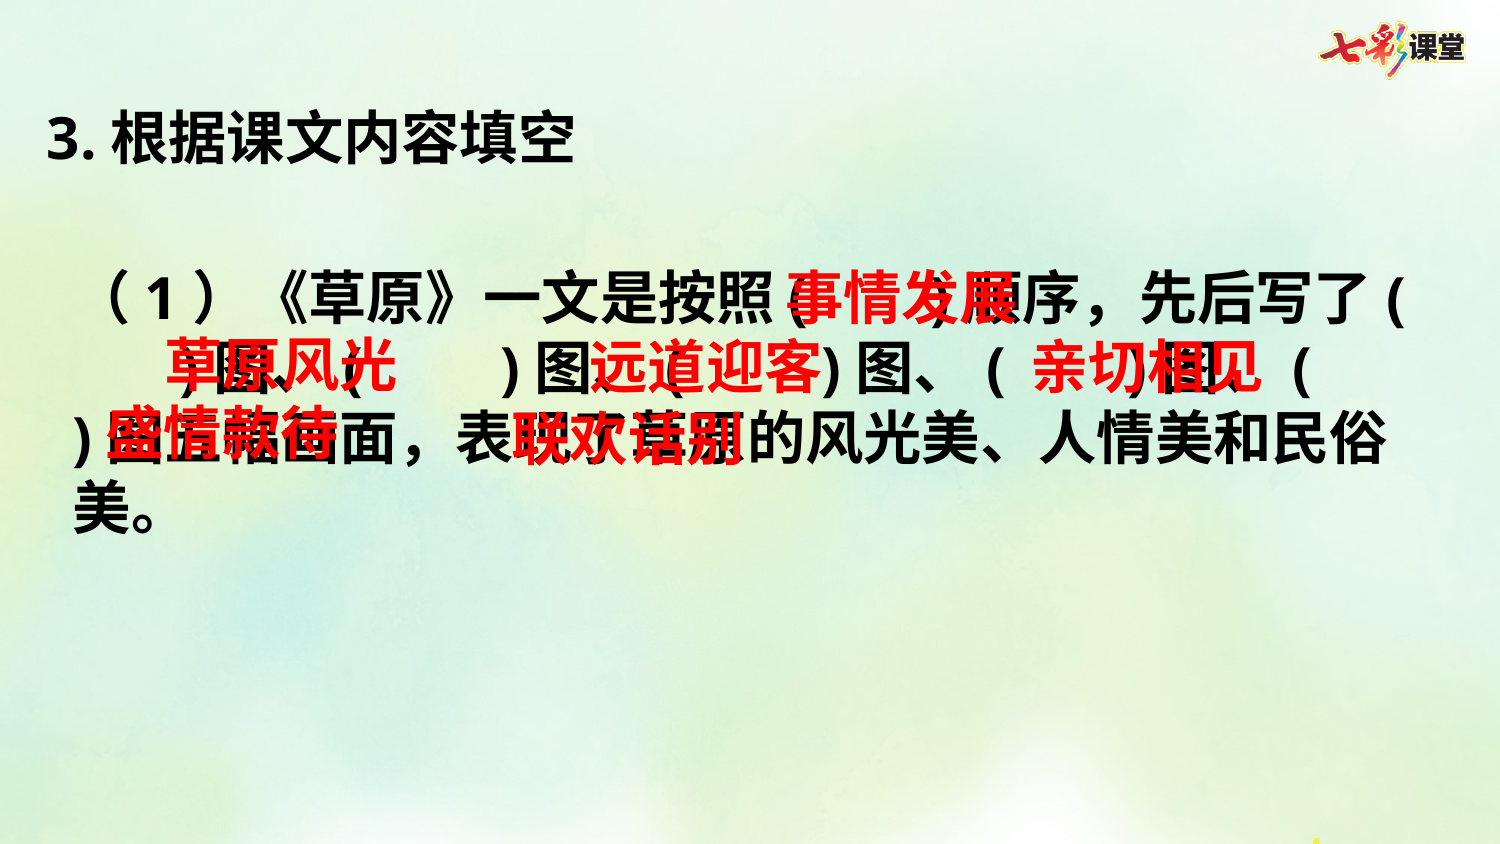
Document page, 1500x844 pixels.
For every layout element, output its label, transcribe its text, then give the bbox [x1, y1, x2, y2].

text_box 草原风光 [149, 320, 413, 406]
text_box 远道迎客 [575, 322, 838, 408]
picture [0, 0, 1500, 844]
text_box 联欢话别 [496, 394, 760, 480]
text_box 盛情款待 [91, 388, 354, 474]
text_box 亲切相见 [1016, 322, 1279, 408]
text_box （1）《草原》一文是按照( )顺序，先后写了( )图、( )图、( )图、( )图、( )图五幅画面，表现了草原的风光美、人情美和民俗美。 [58, 254, 1436, 549]
text_box 3.根据课文内容填空 [32, 93, 592, 179]
text_box 事情发展 [770, 254, 1033, 339]
